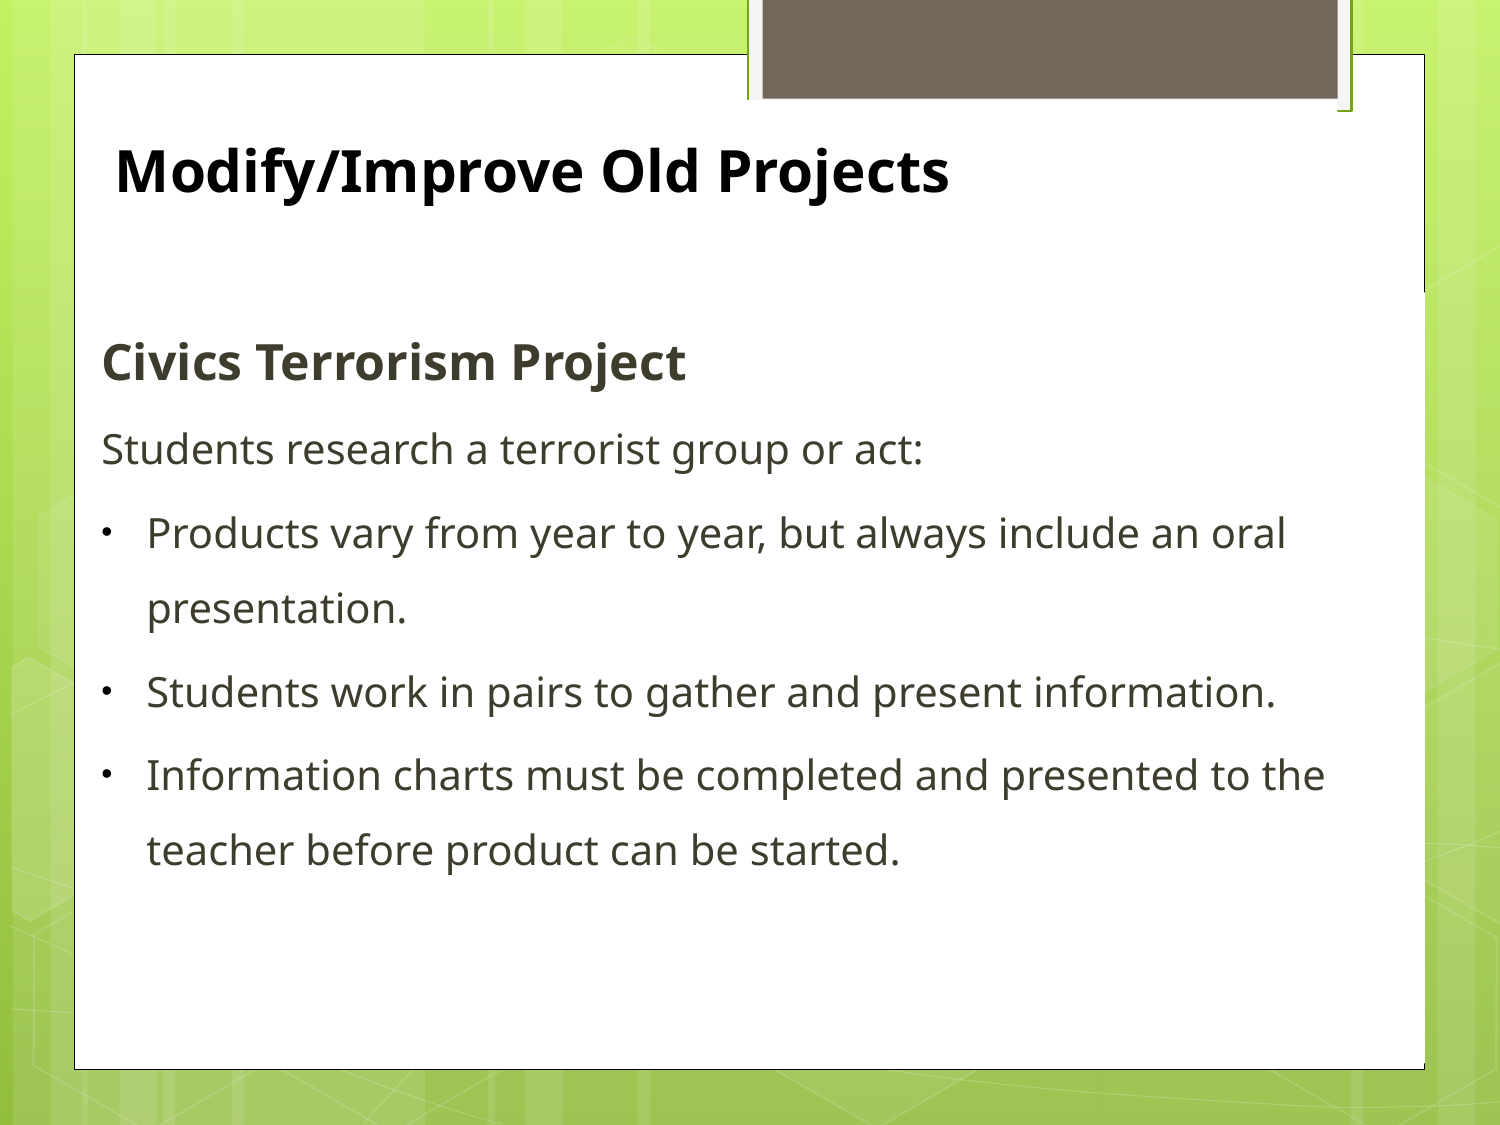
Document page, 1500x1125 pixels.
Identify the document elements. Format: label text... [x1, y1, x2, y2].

title Modify/Improve Old Projects [99, 99, 1338, 212]
list Civics Terrorism Project Students research a terrorist group or act: Products vary from year to year, but always include an oral presentation. Students work in pairs to gather and present information. Information charts must be completed and presented to the teacher before product can be started. [75, 292, 1425, 1064]
